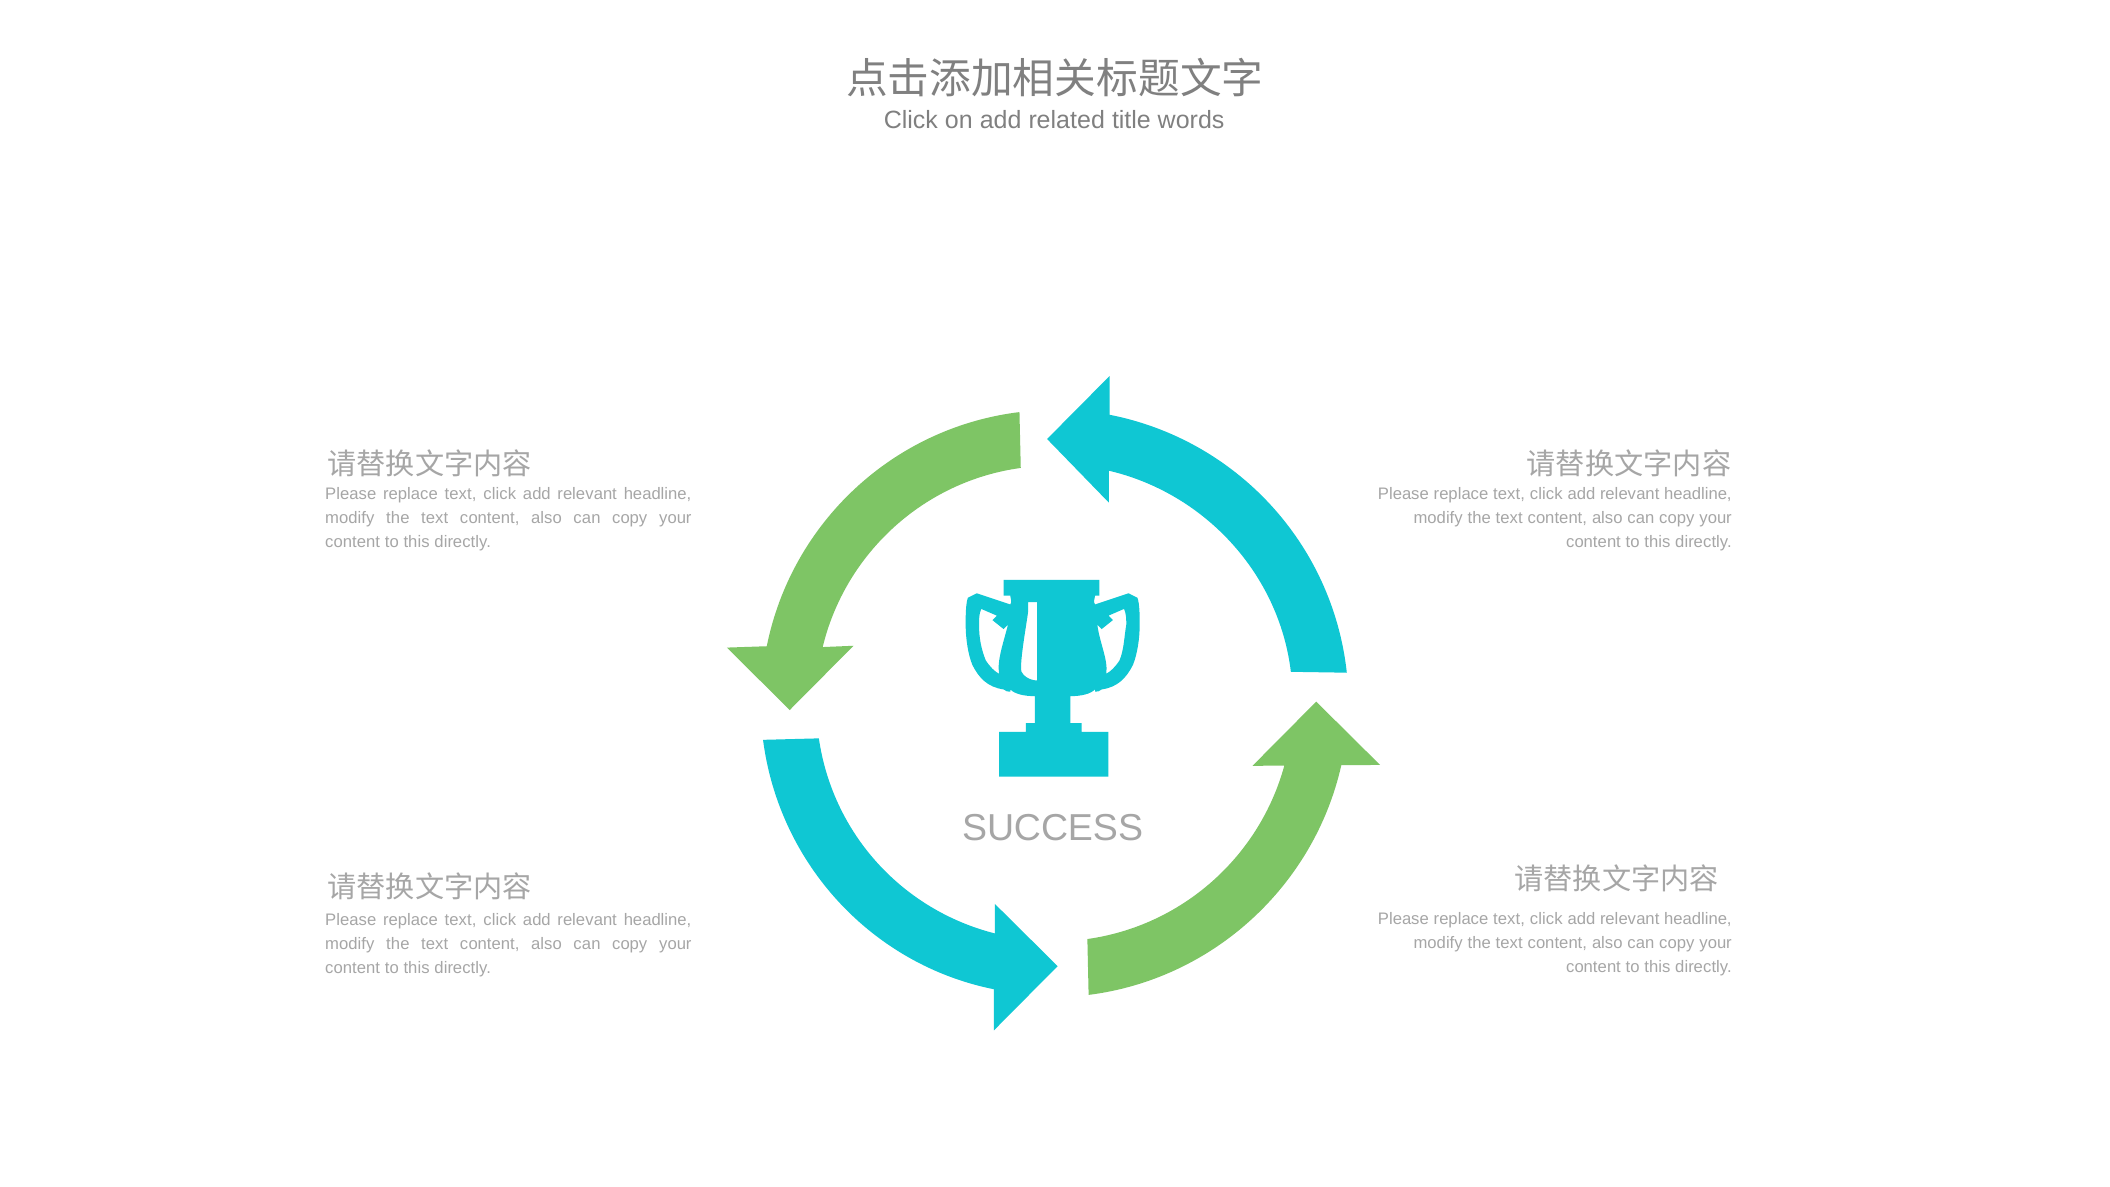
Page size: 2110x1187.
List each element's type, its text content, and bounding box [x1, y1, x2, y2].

text_box Click on add related title words [864, 95, 1246, 158]
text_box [1361, 431, 1748, 558]
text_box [1361, 845, 1748, 983]
text_box 点击添加相关标题文字 [803, 44, 1307, 107]
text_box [310, 431, 707, 558]
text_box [741, 388, 1369, 1017]
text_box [310, 854, 707, 984]
